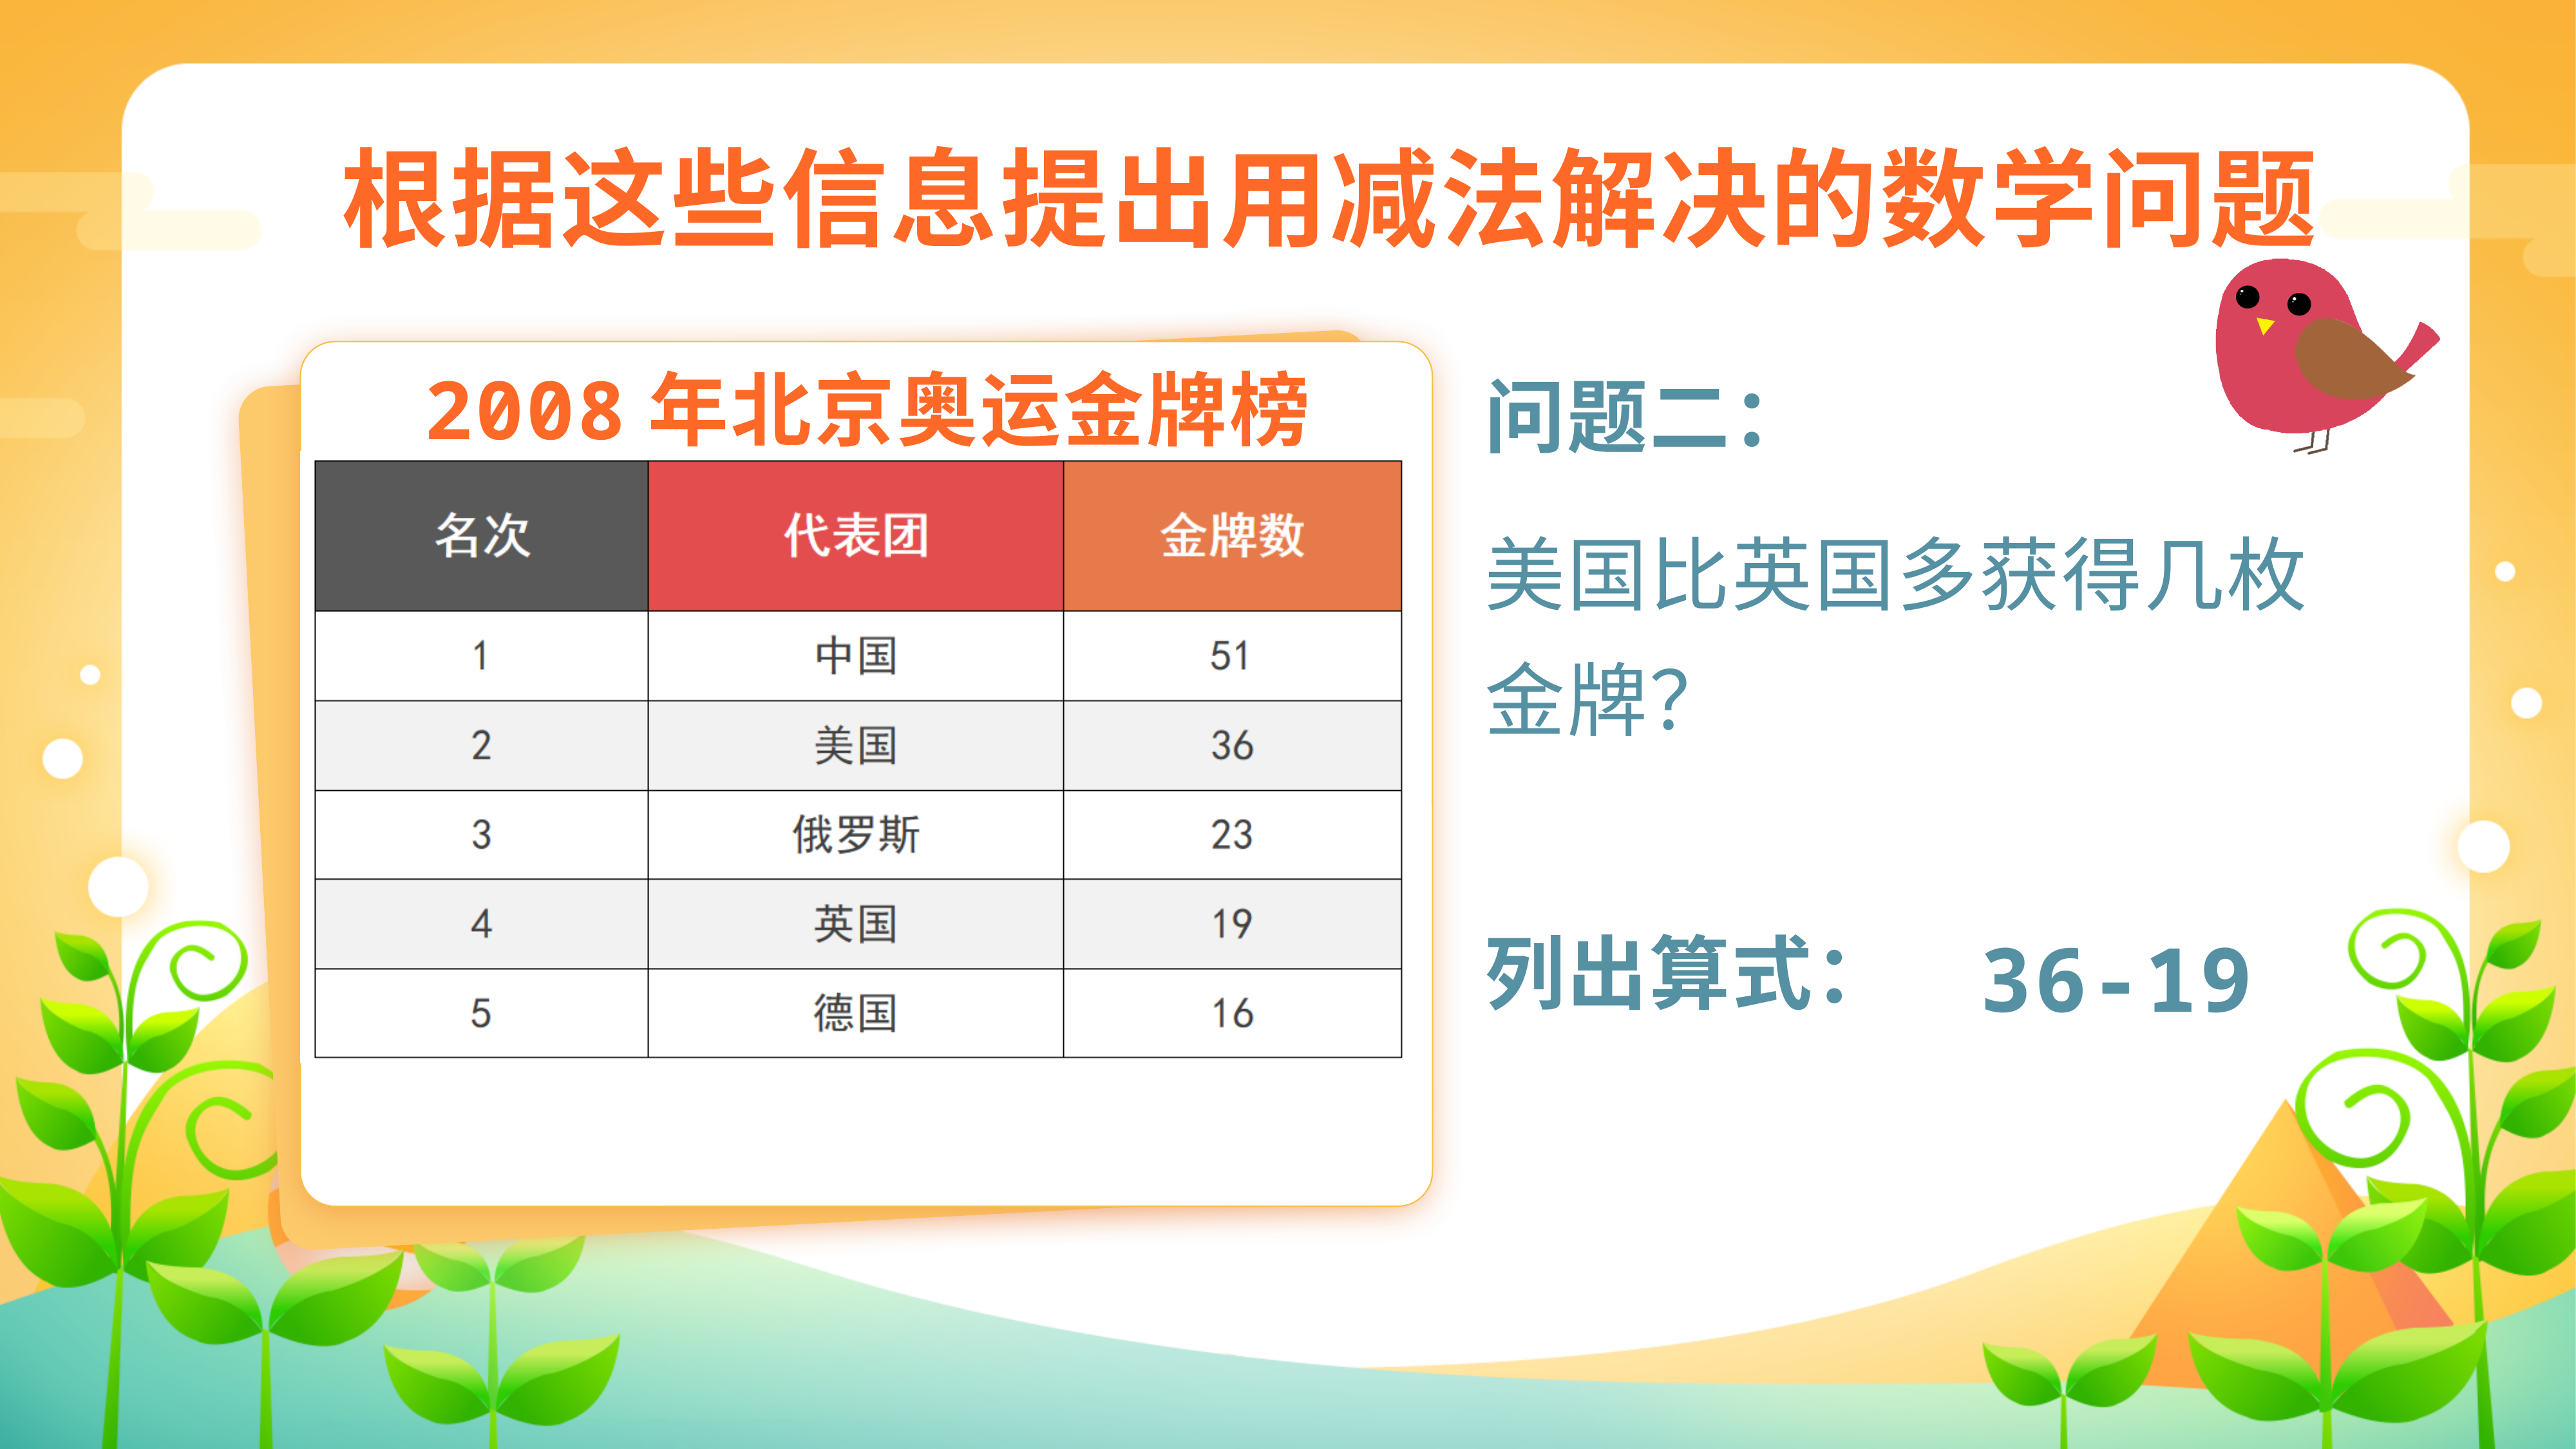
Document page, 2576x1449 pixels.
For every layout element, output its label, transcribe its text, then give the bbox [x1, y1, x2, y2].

text_box 36-19 [1969, 891, 2309, 1063]
picture [0, 0, 2576, 1449]
text_box 问题二： [1473, 337, 2362, 509]
text_box [238, 384, 629, 1251]
text_box 美国比英国多获得几枚金牌？ [1473, 509, 2362, 893]
text_box 2008年北京奥运金牌榜 [395, 380, 1337, 435]
text_box [299, 341, 1434, 1208]
title 根据这些信息提出用减法解决的数学问题 [237, 100, 2421, 291]
text_box 列出算式： [1473, 893, 2362, 1065]
